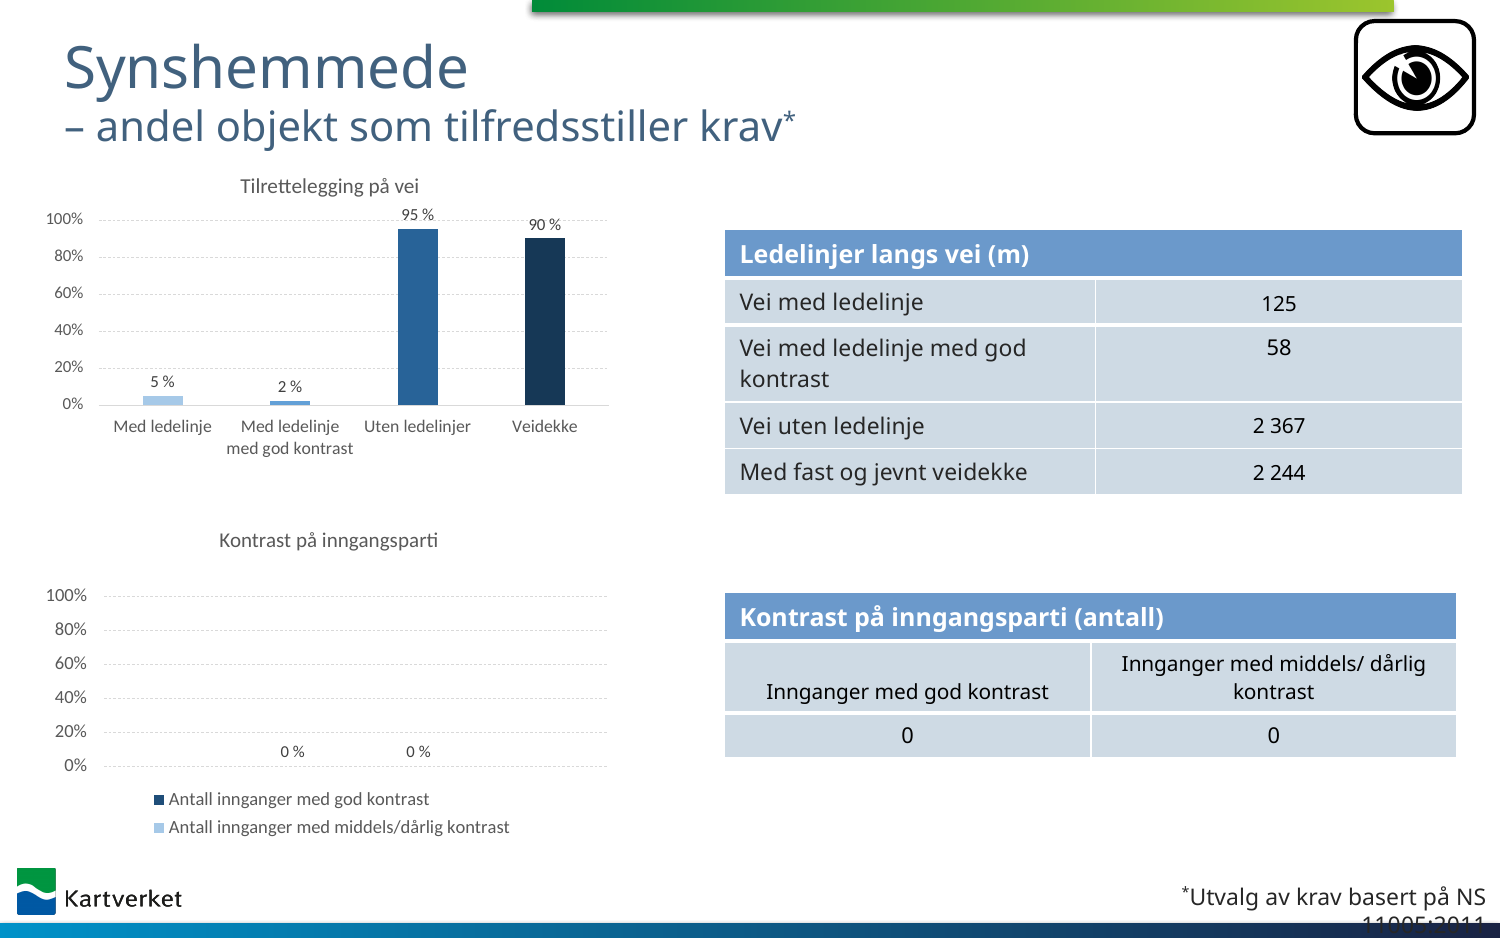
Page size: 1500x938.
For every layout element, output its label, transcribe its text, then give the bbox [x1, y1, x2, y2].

table_cell Innganger med middels/ dårlig kontrast [1092, 643, 1456, 711]
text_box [1355, 20, 1475, 134]
text_box *Utvalg av krav basert på NS 11005:2011 [1068, 873, 1500, 938]
table_header Ledelinjer langs vei (m) [725, 230, 1462, 276]
table_cell 0 [725, 715, 1090, 757]
table_cell Innganger med god kontrast [725, 643, 1090, 711]
table_cell Vei med ledelinje [725, 280, 1095, 323]
table_cell 2 244 [1096, 449, 1462, 494]
text_box Synshemmede – andel objekt som tilfredsstiller krav* [49, 24, 1431, 158]
table_cell 125 [1096, 280, 1462, 323]
picture [41, 166, 619, 492]
picture [41, 520, 617, 846]
table_cell 2 367 [1096, 403, 1462, 448]
table_cell 58 [1096, 327, 1462, 401]
table_cell Vei uten ledelinje [725, 403, 1095, 448]
table_cell Vei med ledelinje med god kontrast [725, 327, 1095, 401]
table_cell Med fast og jevnt veidekke [725, 449, 1095, 494]
table_cell 0 [1092, 715, 1456, 757]
table_header Kontrast på inngangsparti (antall) [725, 593, 1456, 639]
